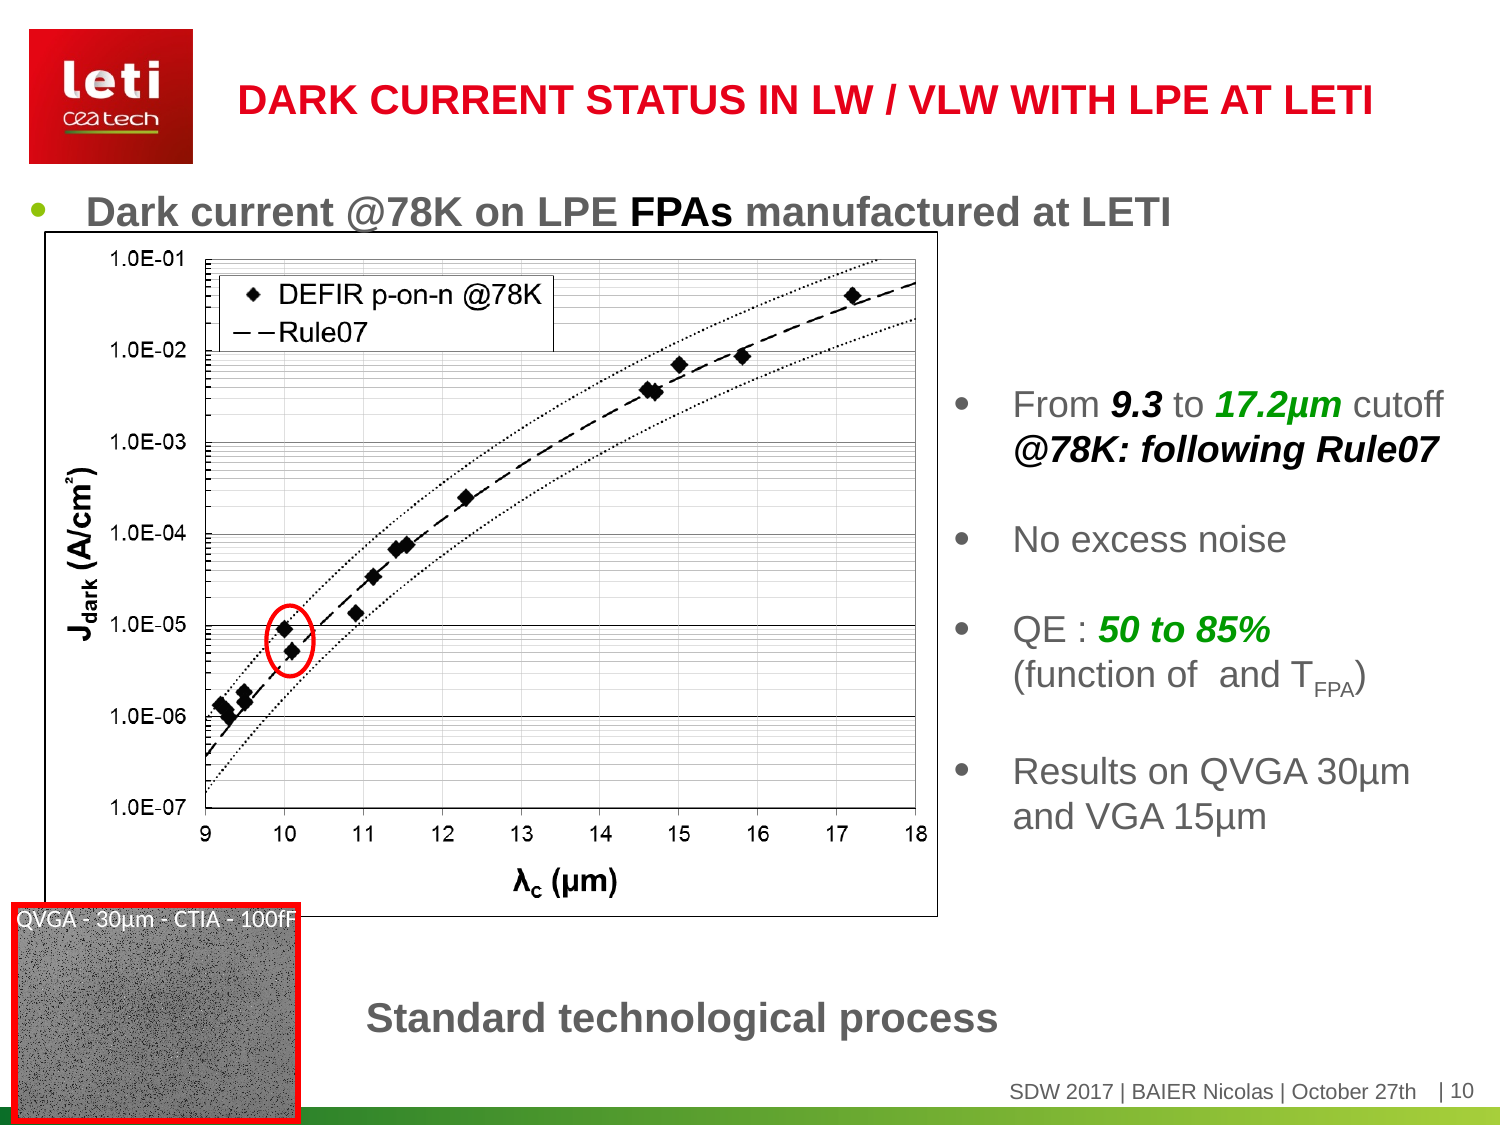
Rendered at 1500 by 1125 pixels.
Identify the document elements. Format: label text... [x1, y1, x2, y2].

text_box Standard technological process [351, 983, 1015, 1049]
list Dark current @78K on LPE FPAs manufactured at LETI [29, 184, 1500, 1071]
title Dark current status in LW / VLW with LPE at LETI [237, 30, 1443, 165]
footer SDW 2017 | BAIER Nicolas | October 27th [318, 1077, 1424, 1105]
picture [44, 231, 938, 917]
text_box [0, 891, 314, 1118]
picture [29, 29, 193, 164]
